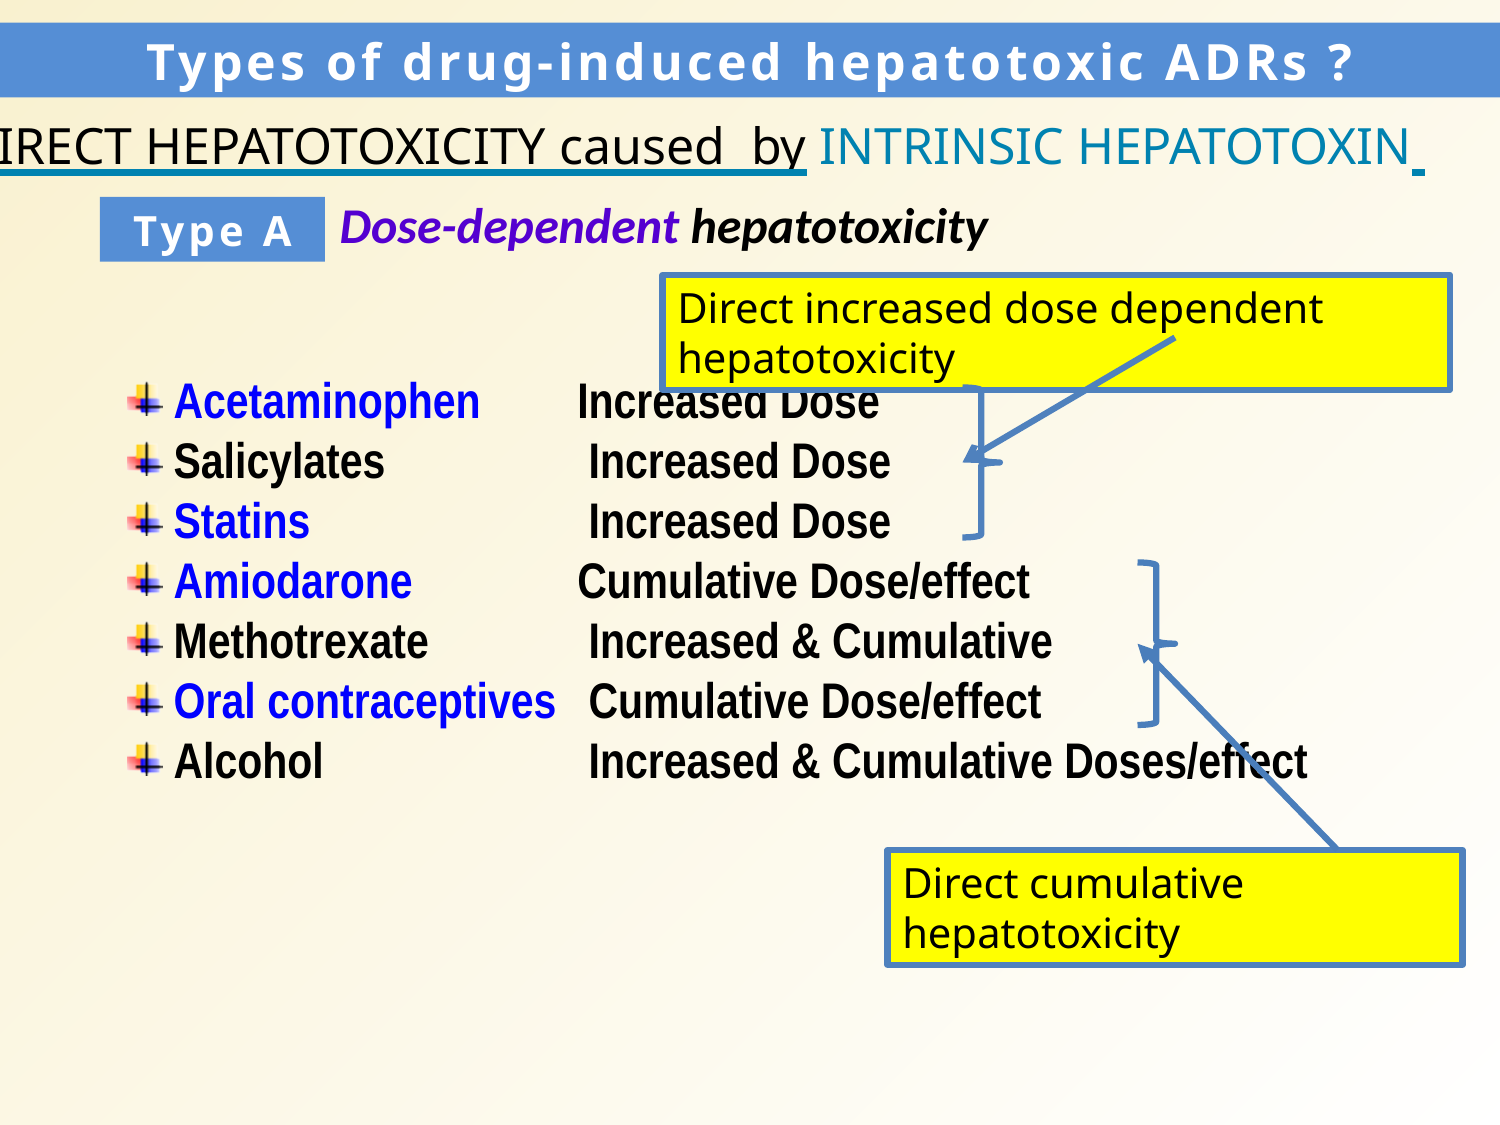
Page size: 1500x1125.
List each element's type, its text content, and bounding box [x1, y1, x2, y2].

text_box Direct cumulative hepatotoxicity [887, 849, 1463, 965]
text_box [1137, 562, 1338, 851]
picture [127, 380, 163, 416]
text_box Acetaminophen Increased Dose Salicylates Increased Dose Statins Increased Dose Amiodarone Cumulative Dose/effect Methotrexate Increased & Cumulative Oral contraceptives Cumulative Dose/effect Alcohol Increased & Cumulative Doses/effect [112, 360, 1425, 796]
text_box Dose-dependent hepatotoxicity [324, 186, 1088, 262]
picture [127, 620, 163, 656]
picture [127, 560, 163, 596]
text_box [962, 337, 1176, 538]
text_box Types of drug-induced hepatotoxic ADRs ? [0, 22, 1500, 98]
picture [127, 500, 163, 536]
text_box Type A [99, 196, 324, 262]
text_box Direct increased dose dependent hepatotoxicity [662, 274, 1450, 390]
picture [127, 740, 163, 776]
picture [127, 440, 163, 476]
text_box 1. DIRECT HEPATOTOXICITY caused by INTRINSIC HEPATOTOXIN [0, 107, 1440, 183]
picture [127, 680, 163, 716]
